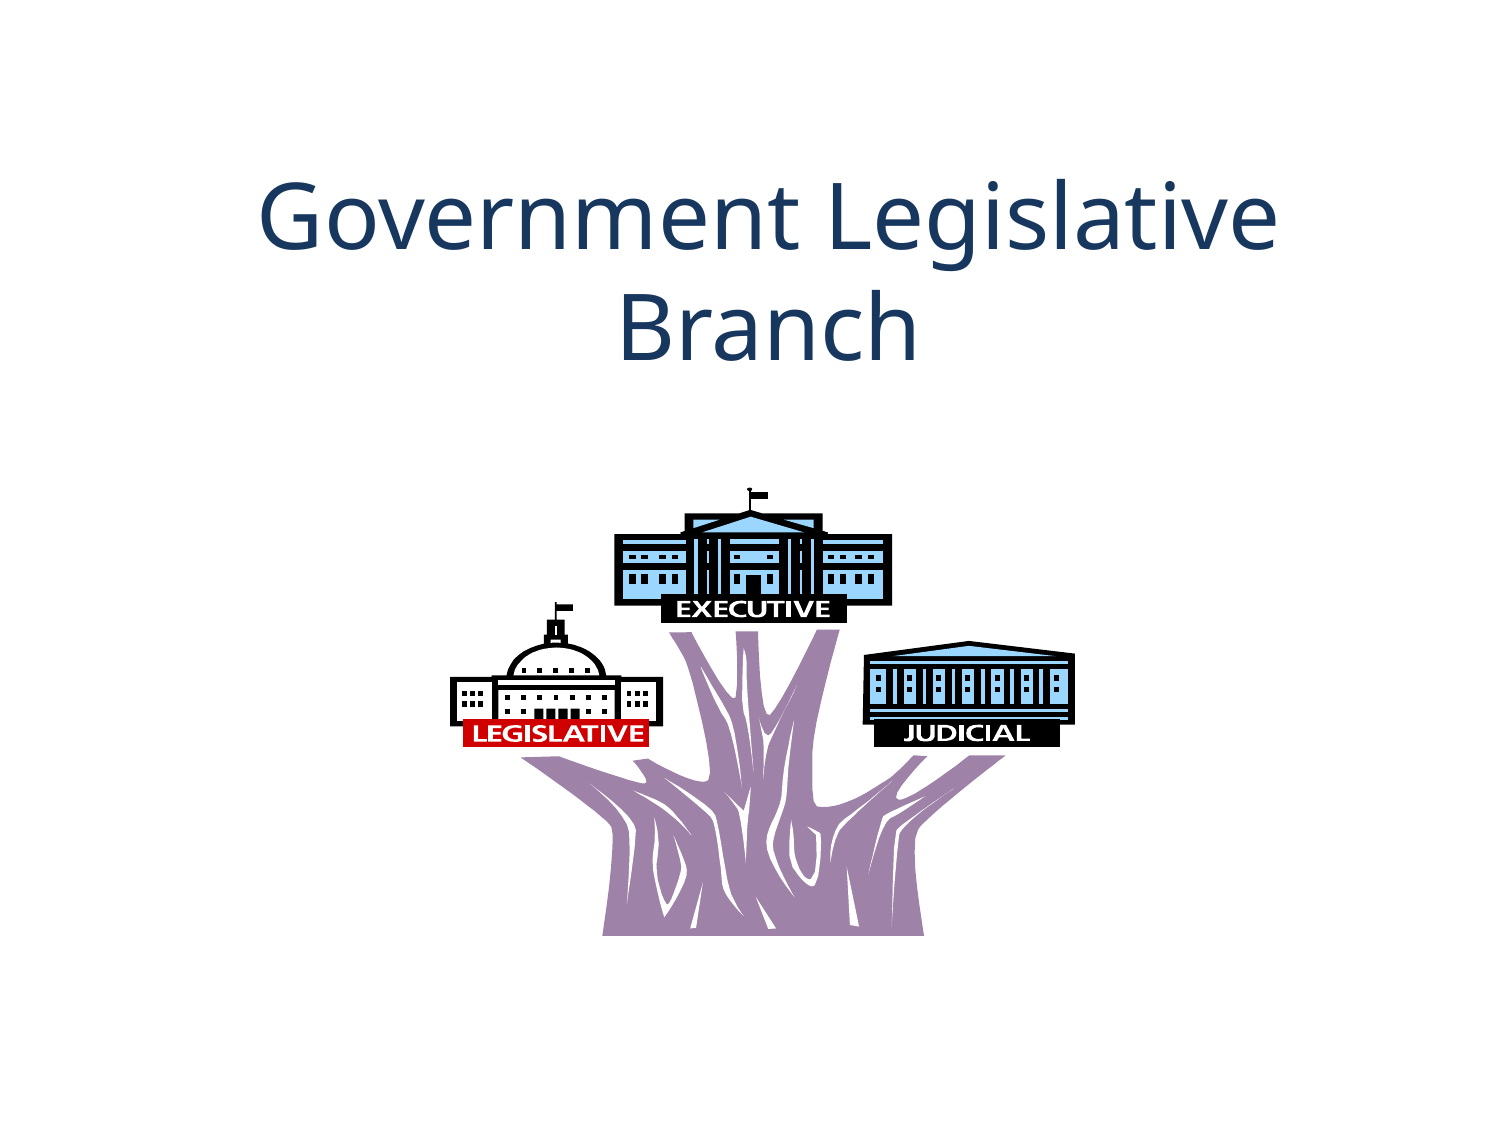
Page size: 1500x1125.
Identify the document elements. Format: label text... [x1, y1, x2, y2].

subtitle Government Legislative Branch [87, 149, 1450, 388]
picture [449, 487, 1076, 937]
title [112, 388, 1388, 1000]
